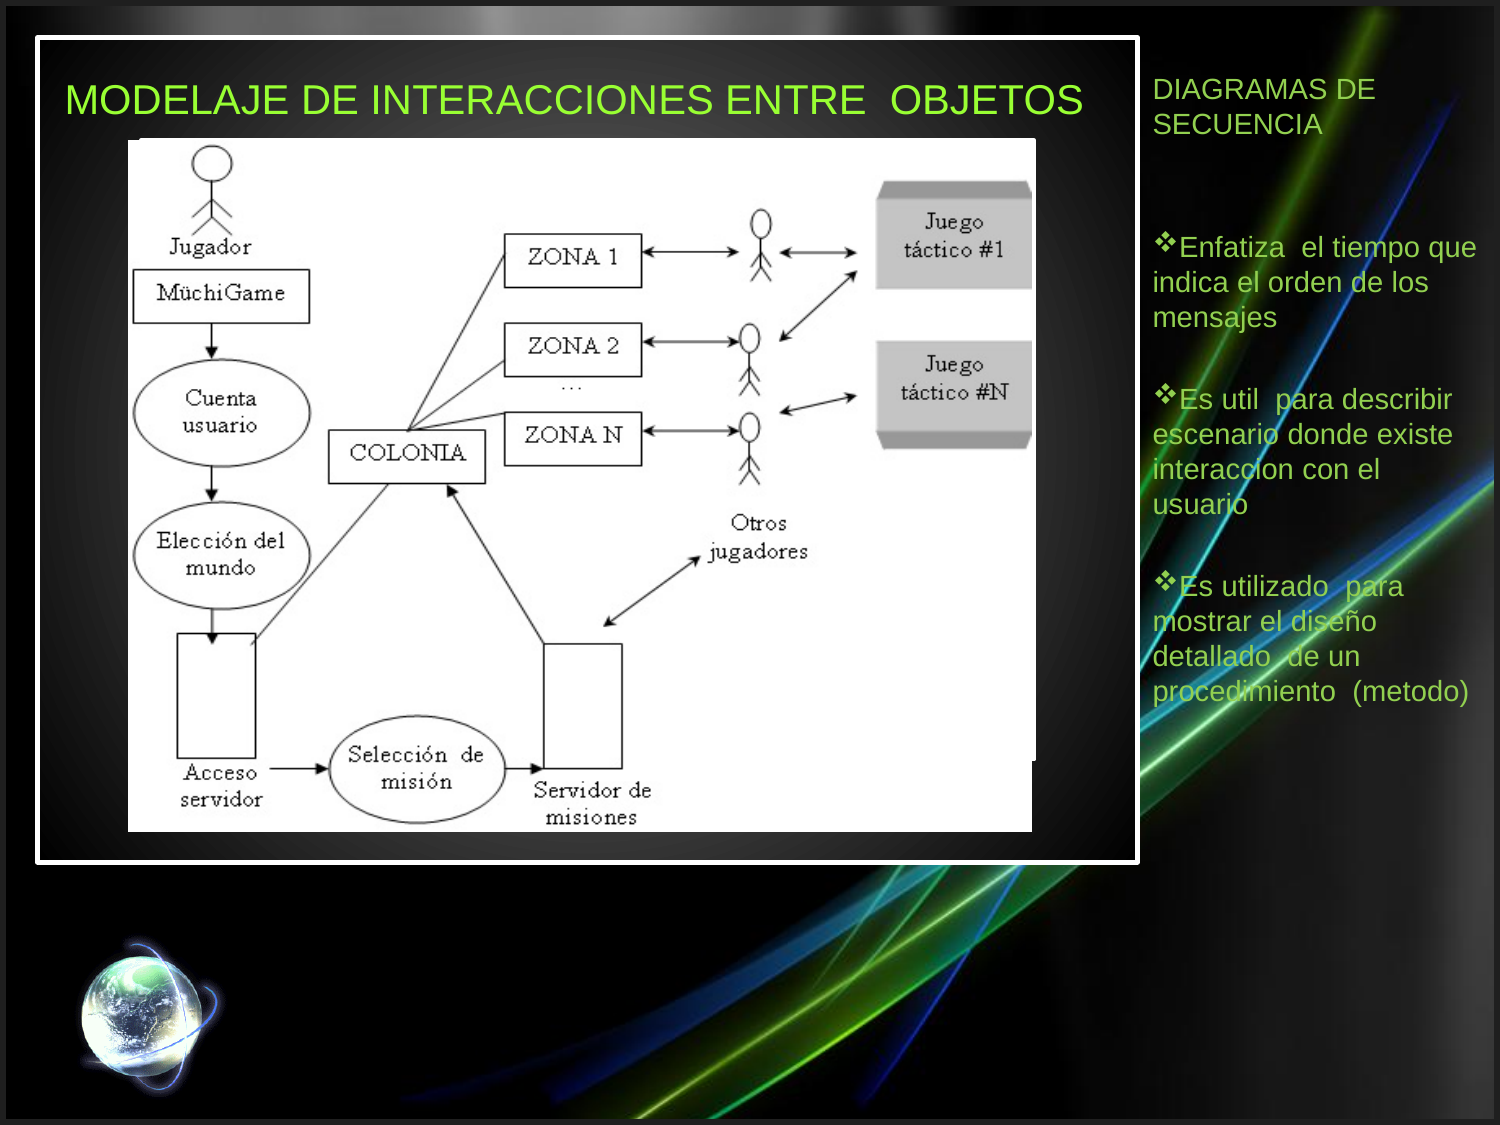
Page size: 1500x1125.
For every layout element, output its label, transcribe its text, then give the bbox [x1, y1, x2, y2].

title MODELAJE DE INTERACCIONES ENTRE OBJETOS [35, 37, 1114, 131]
picture [6, 6, 1494, 1119]
list DIAGRAMAS DE SECUENCIA Enfatiza el tiempo que indica el orden de los mensajes Es util para describir escenario donde existe interaccion con el usuario Es utilizado para mostrar el diseño detallado de un procedimiento (metodo) [1137, 62, 1500, 825]
picture [128, 140, 1032, 833]
